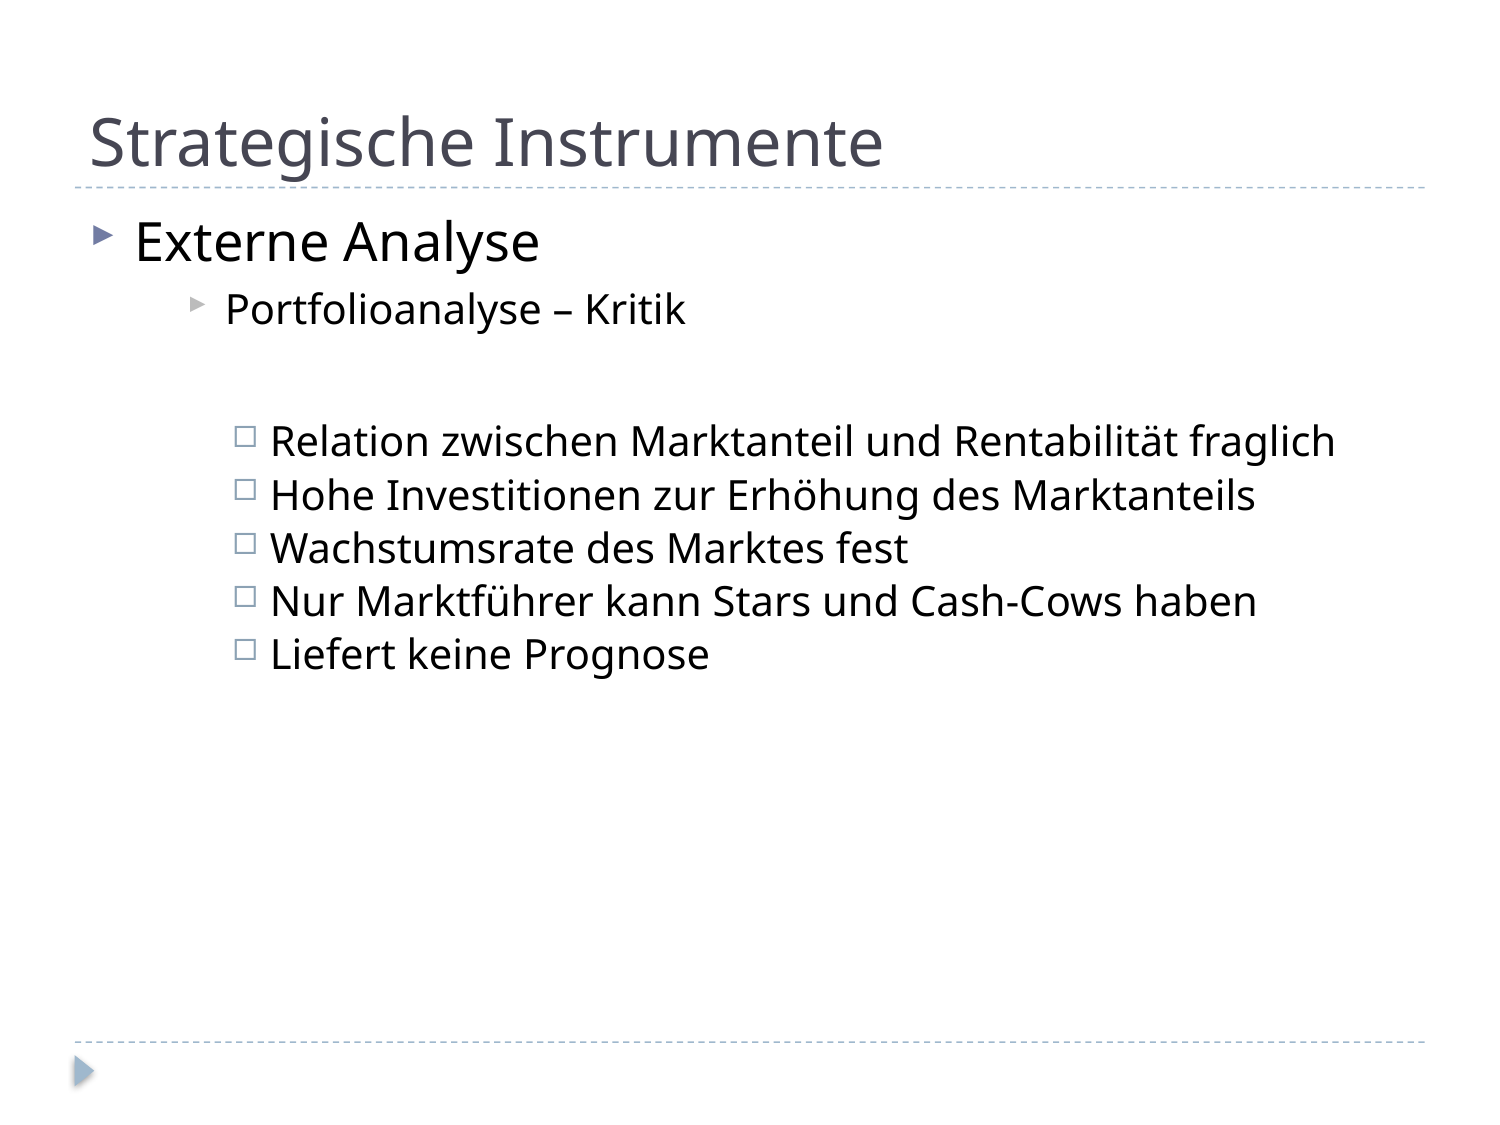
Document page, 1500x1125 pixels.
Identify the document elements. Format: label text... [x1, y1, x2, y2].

title Strategische Instrumente [75, 24, 1425, 188]
list Externe Analyse Portfolioanalyse – Kritik Relation zwischen Marktanteil und Rentabilität fraglich Hohe Investitionen zur Erhöhung des Marktanteils Wachstumsrate des Marktes fest Nur Marktführer kann Stars und Cash-Cows haben Liefert keine Prognose [75, 200, 1425, 1006]
